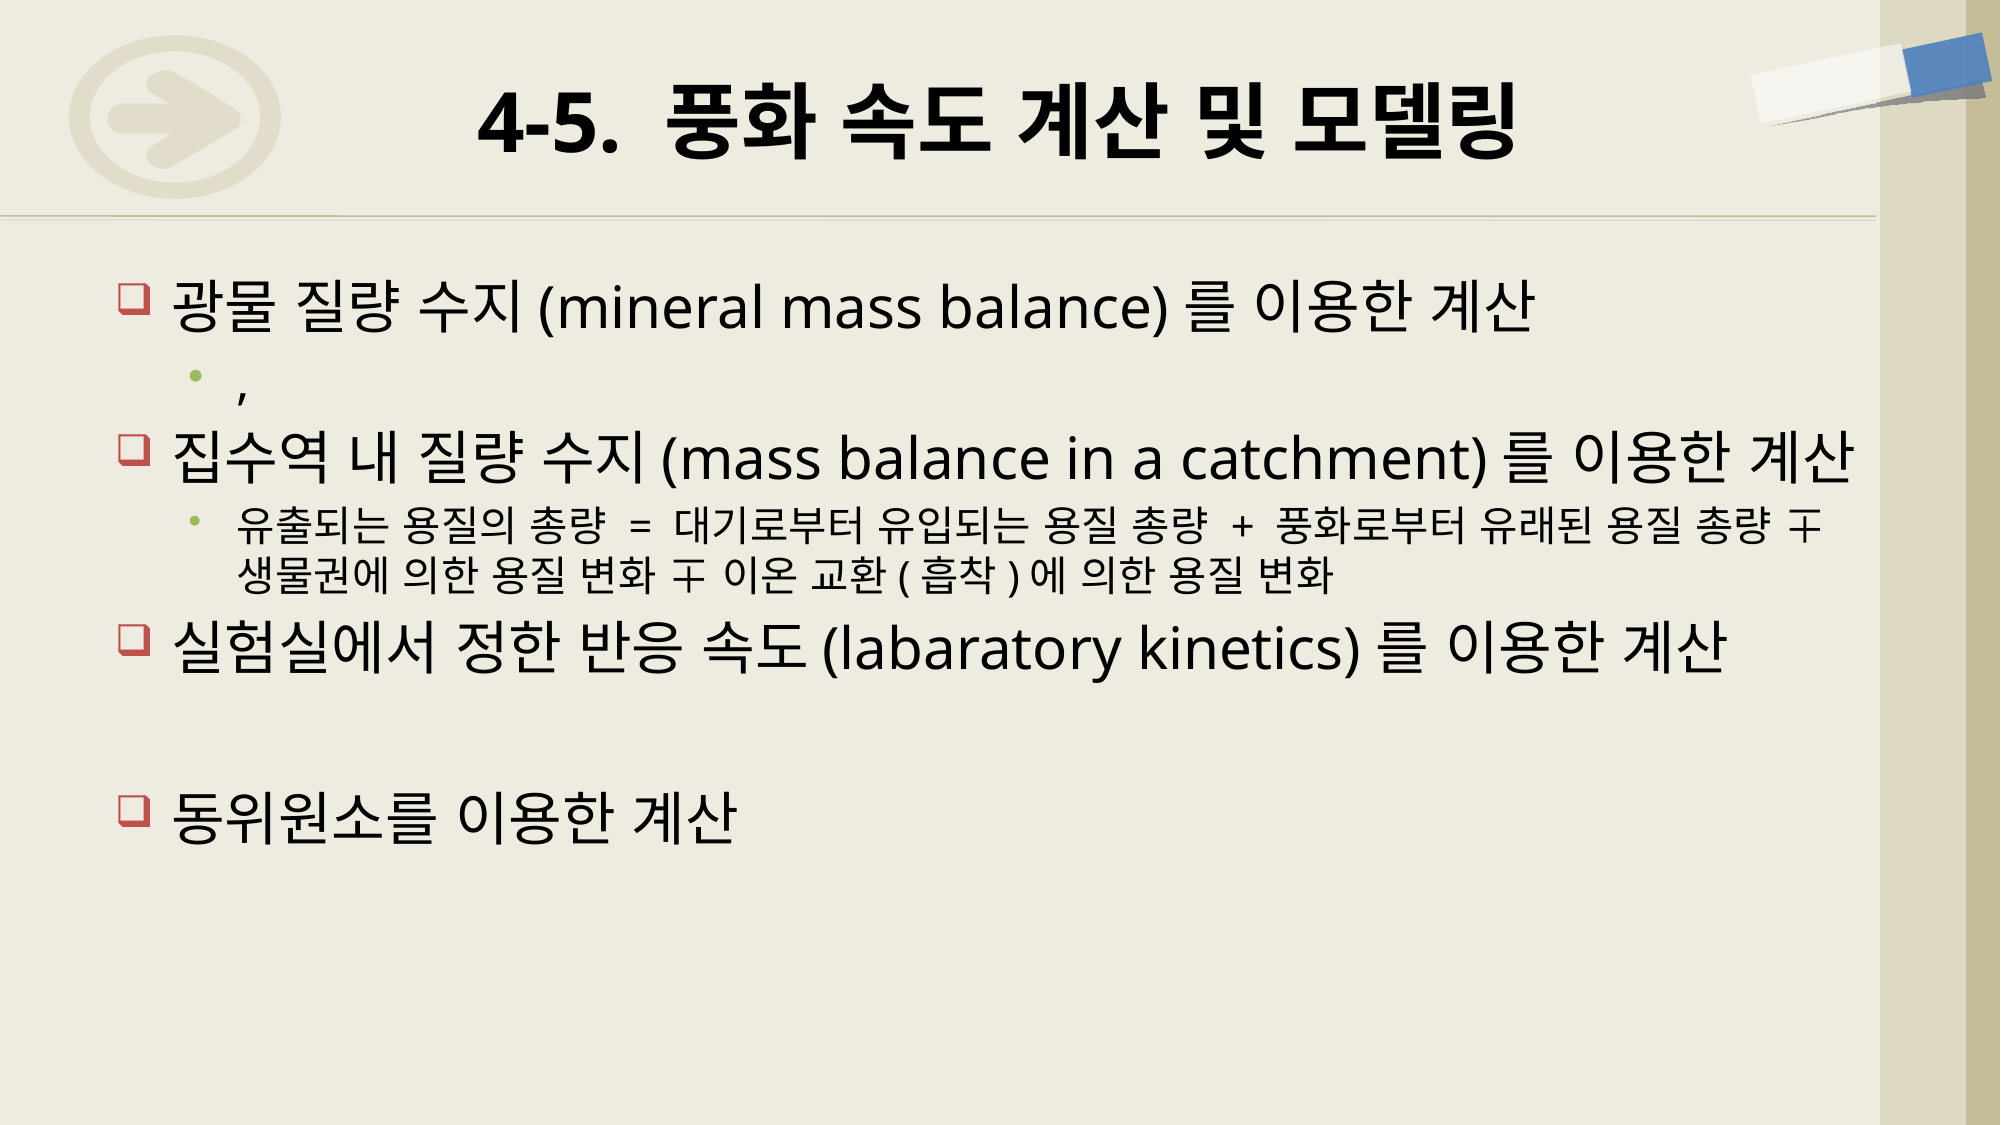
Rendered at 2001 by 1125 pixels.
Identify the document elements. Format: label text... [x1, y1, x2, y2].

title 4-5. 풍화 속도 계산 및 모델링 [99, 24, 1900, 213]
